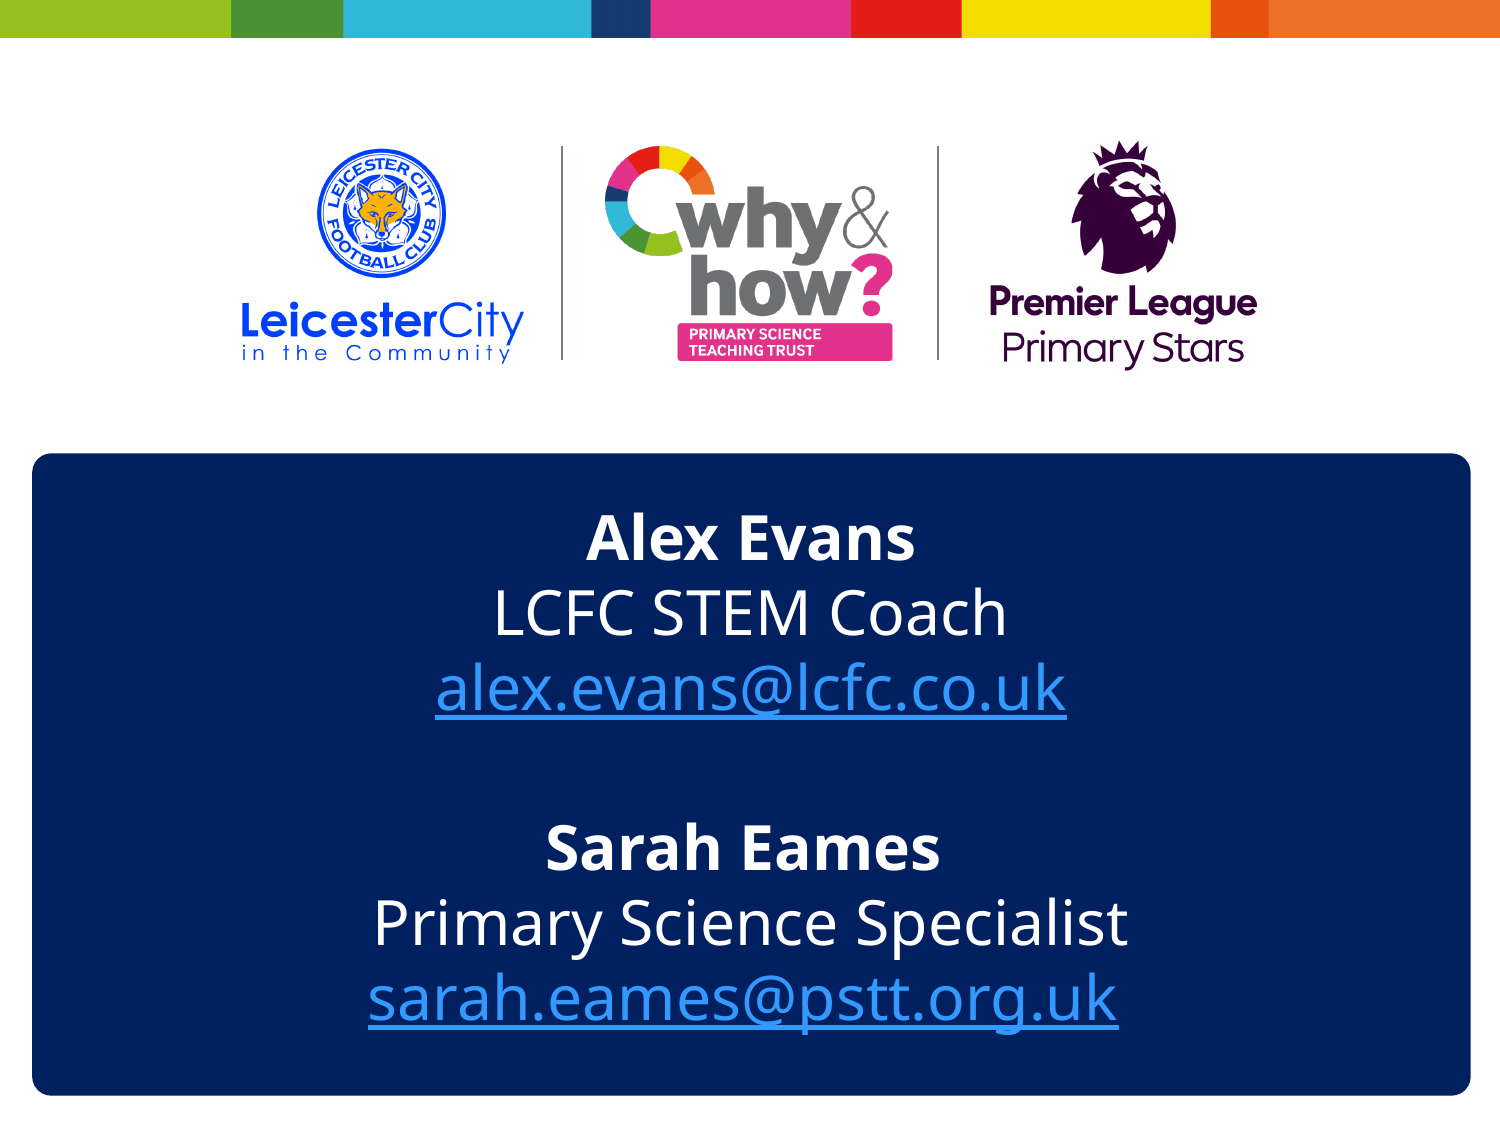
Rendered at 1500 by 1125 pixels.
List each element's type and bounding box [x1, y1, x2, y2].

text_box [34, 455, 1469, 1094]
picture [0, 0, 1500, 38]
text_box [242, 88, 1287, 414]
text_box [10, 49, 564, 208]
